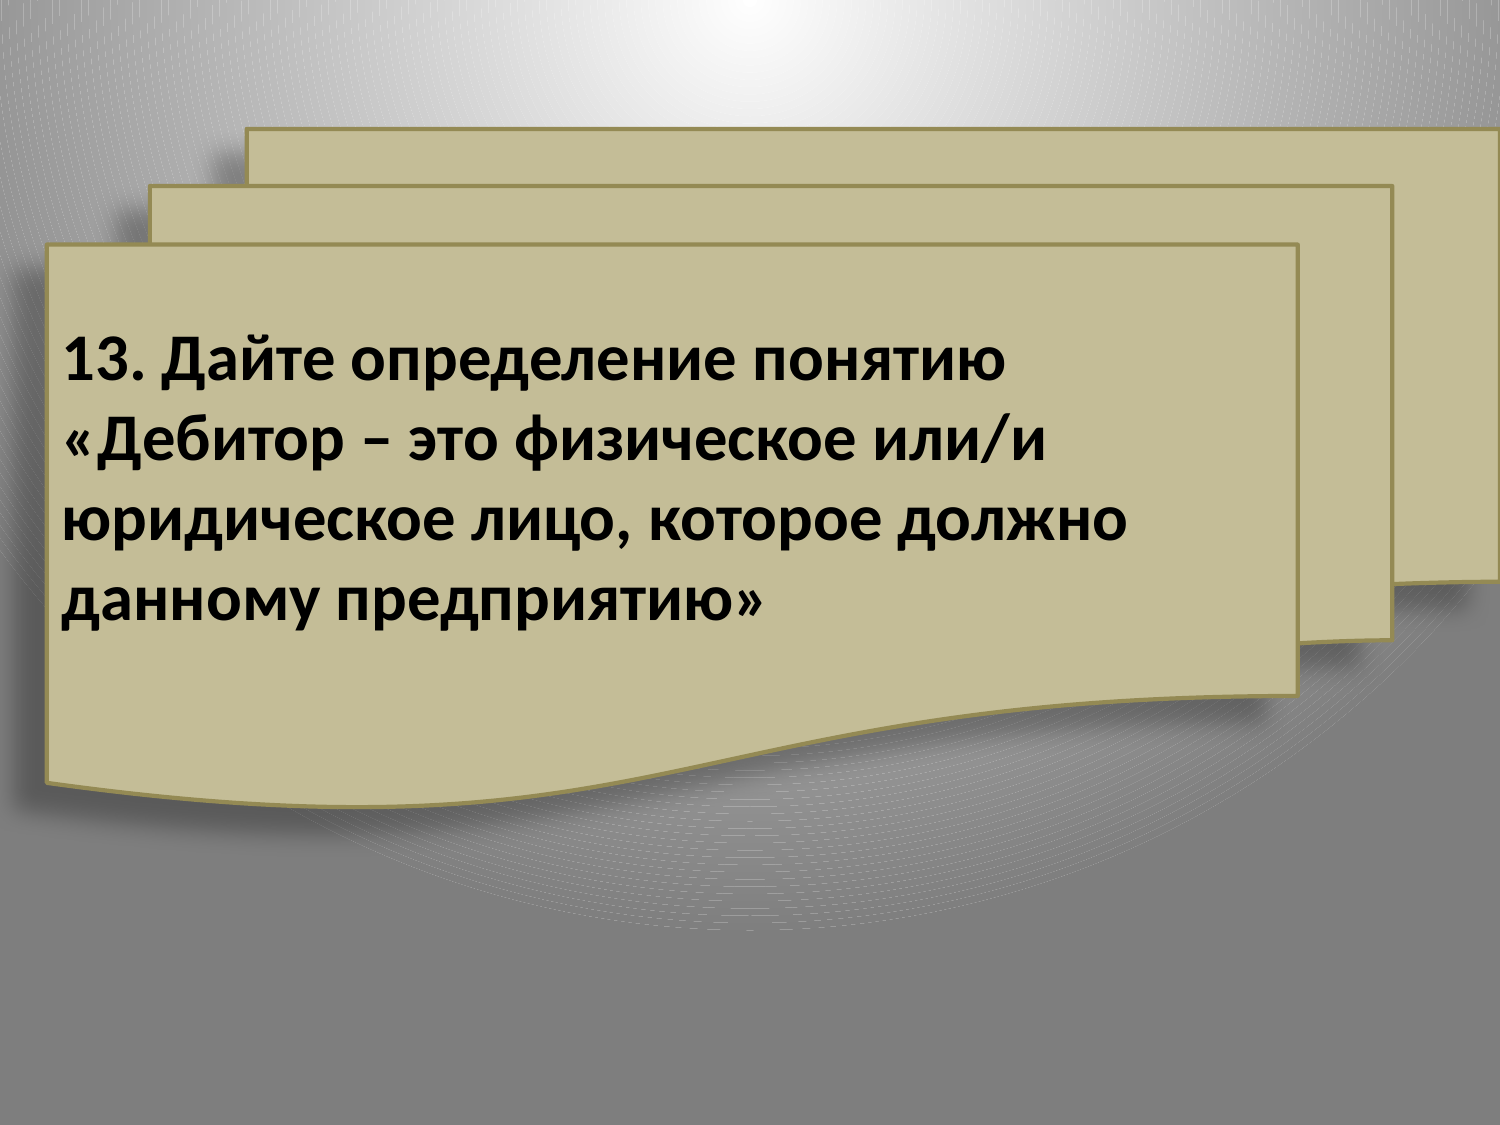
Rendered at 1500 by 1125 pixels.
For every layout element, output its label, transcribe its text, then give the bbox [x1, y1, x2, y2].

text_box 13. Дайте определение понятию «Дебитор – это физическое или/и юридическое лицо, которое должно данному предприятию» [44, 126, 1500, 810]
